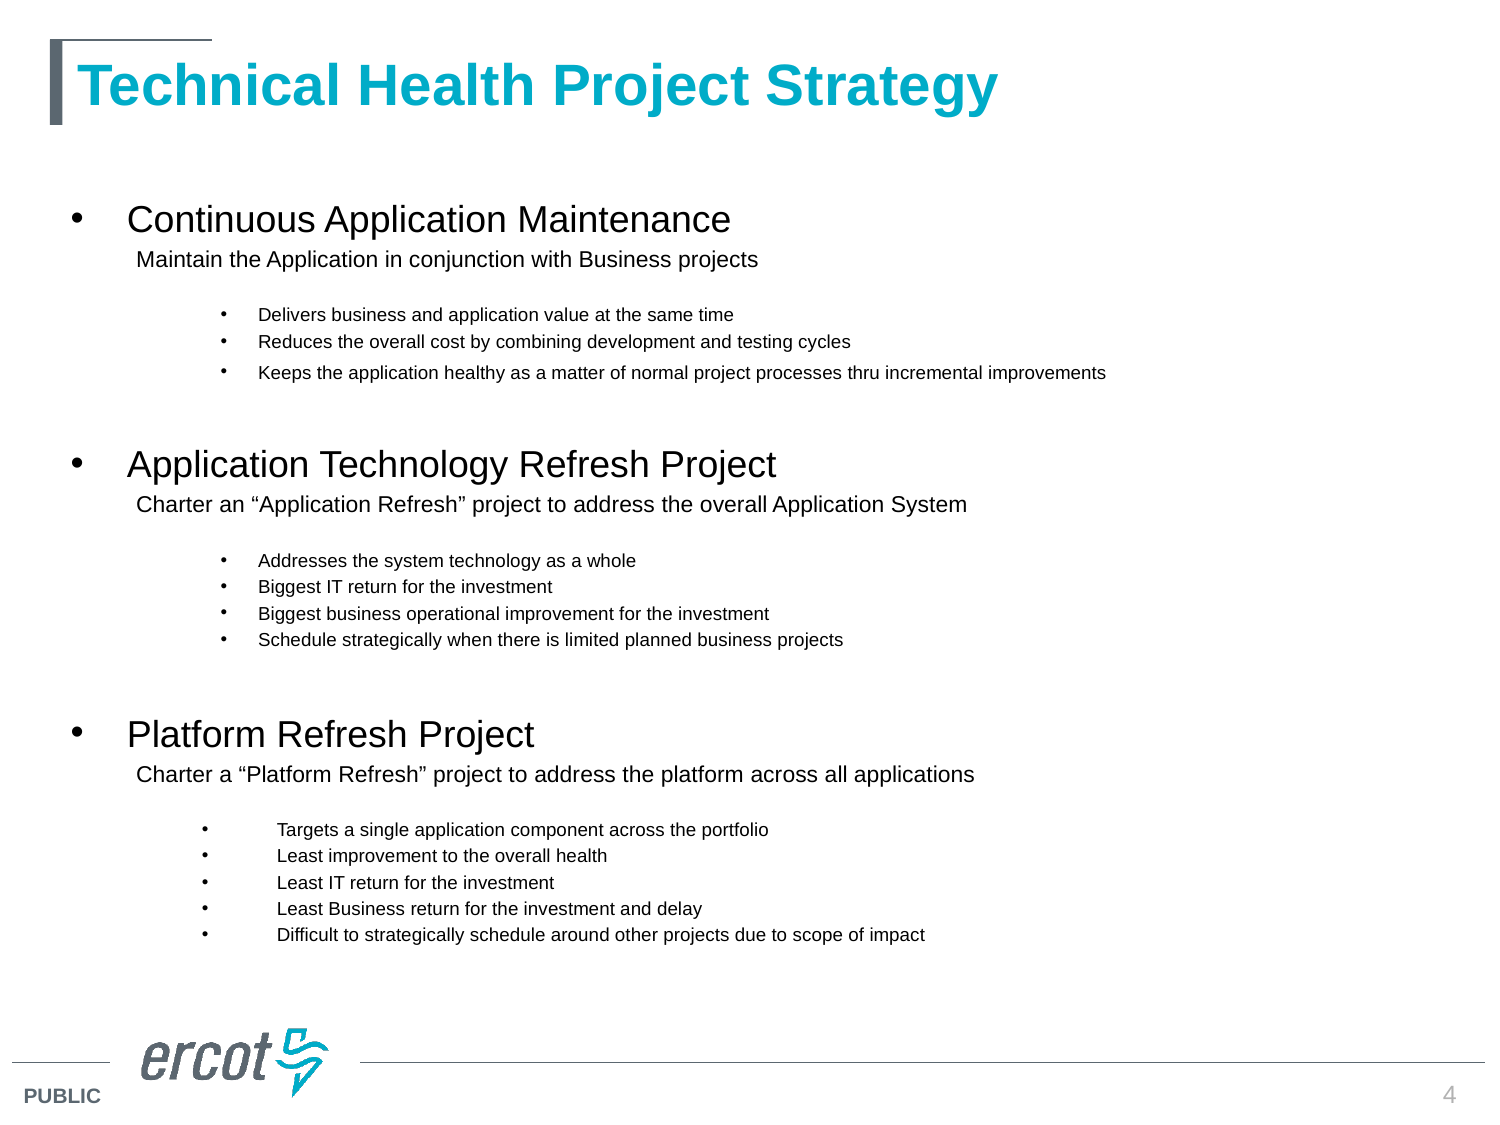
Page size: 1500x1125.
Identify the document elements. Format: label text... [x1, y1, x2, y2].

slide_number 4 [1412, 1076, 1488, 1112]
picture [137, 1024, 332, 1100]
list Continuous Application Maintenance Maintain the Application in conjunction with Business projects Delivers business and application value at the same time Reduces the overall cost by combining development and testing cycles Keeps the application healthy as a matter of normal project processes thru incremental improvements Application Technology Refresh Project Charter an “Application Refresh” project to address the overall Application System Addresses the system technology as a whole Biggest IT return for the investment Biggest business operational improvement for the investment Schedule strategically when there is limited planned business projects Platform Refresh Project Charter a “Platform Refresh” project to address the platform across all applications Targets a single application component across the portfolio Least improvement to the overall health Least IT return for the investment Least Business return for the investment and delay Difficult to strategically schedule around other projects due to scope of impact [55, 187, 1456, 897]
title Technical Health Project Strategy [62, 39, 1450, 187]
